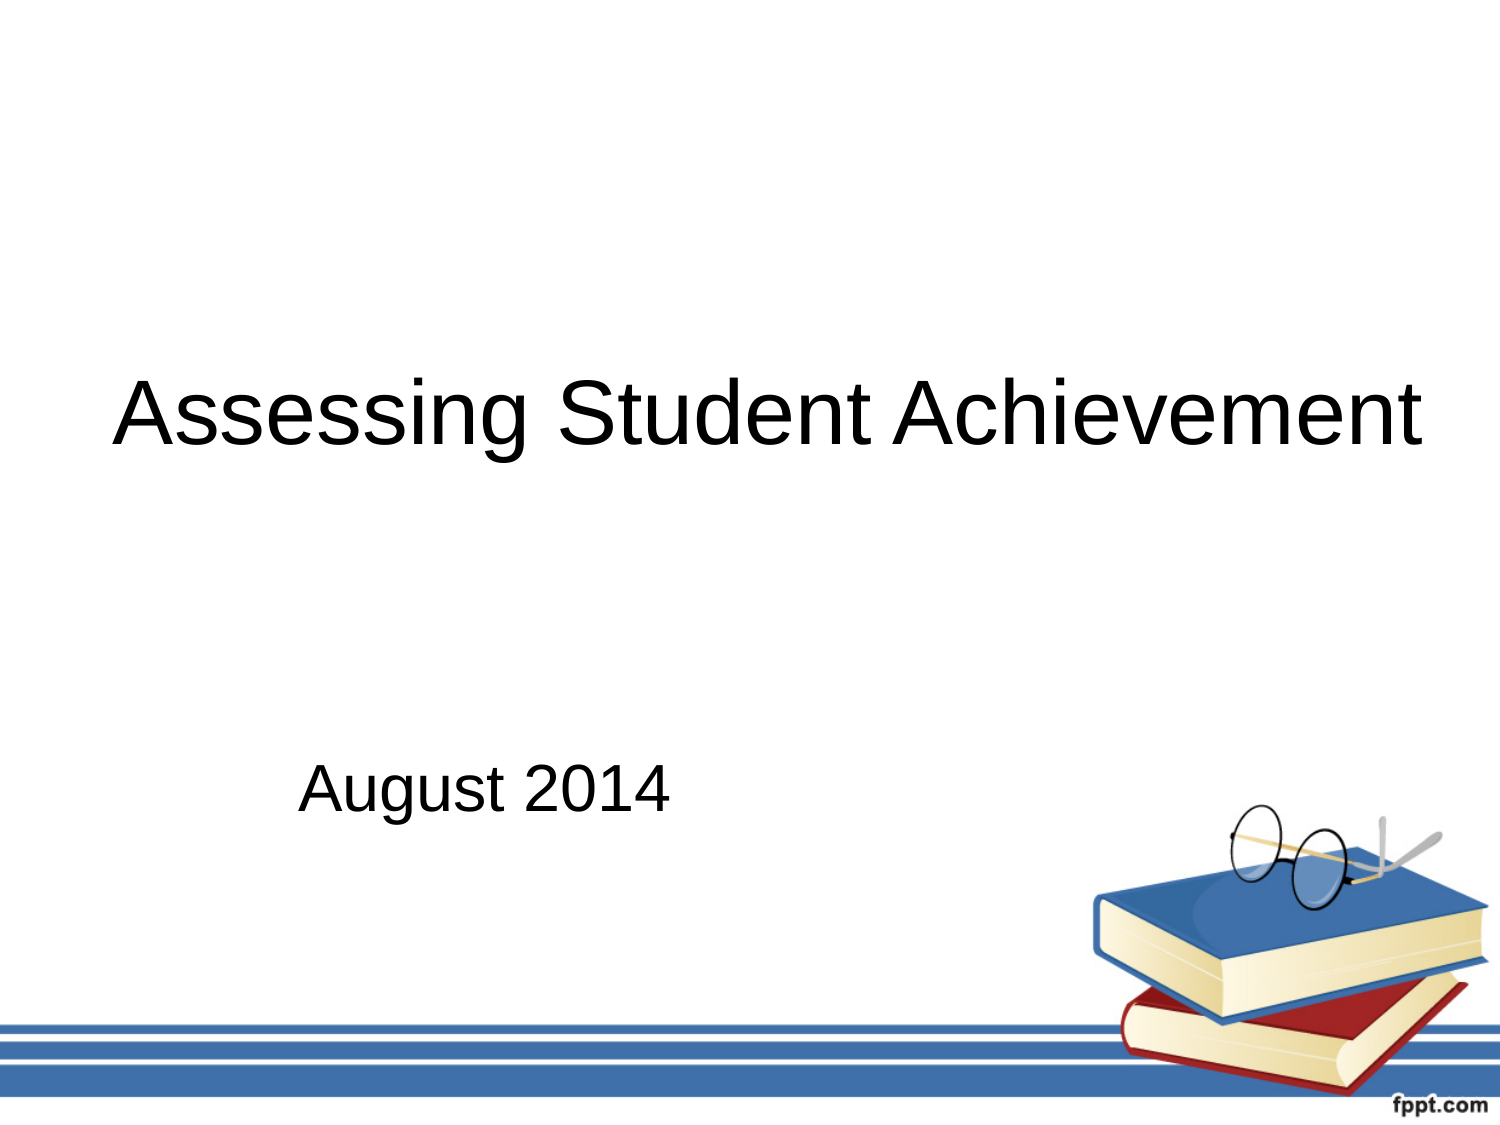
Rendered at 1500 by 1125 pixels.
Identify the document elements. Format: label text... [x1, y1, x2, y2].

title Assessing Student Achievement [75, 287, 1463, 529]
subtitle August 2014 [78, 737, 892, 1025]
picture [0, 0, 1500, 1125]
